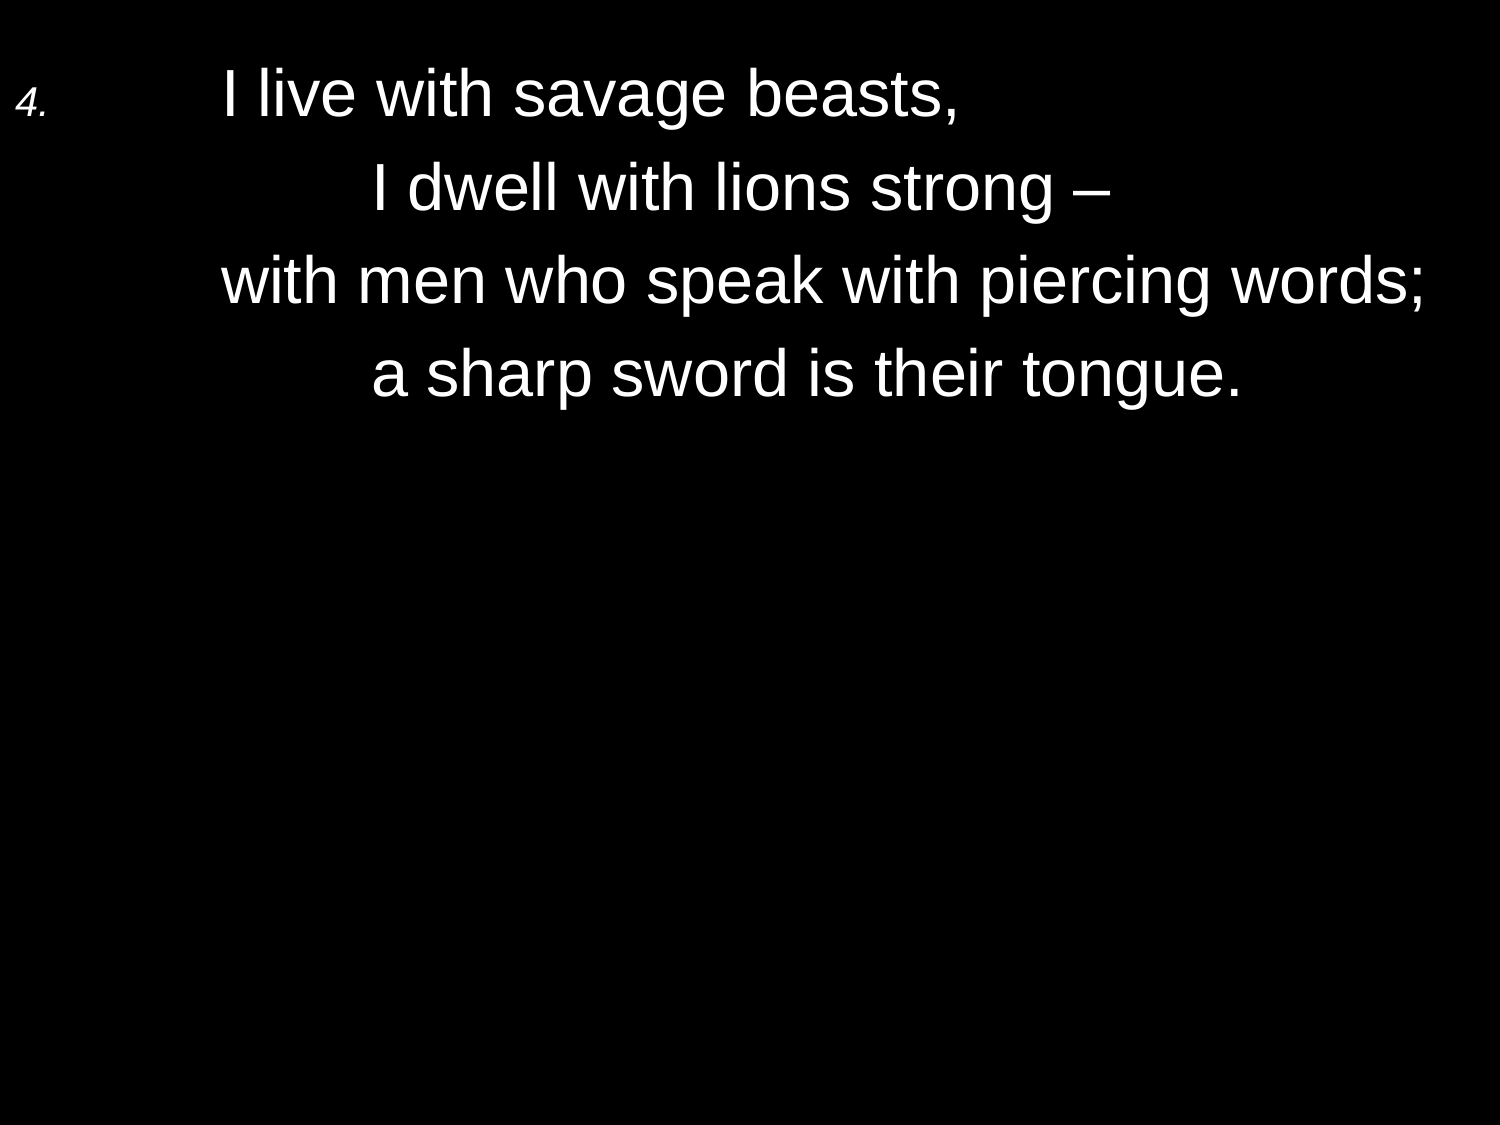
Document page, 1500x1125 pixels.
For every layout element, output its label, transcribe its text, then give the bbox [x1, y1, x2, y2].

list 4. I live with savage beasts, I dwell with lions strong – with men who speak with piercing words; a sharp sword is their tongue. [0, 42, 1500, 1047]
